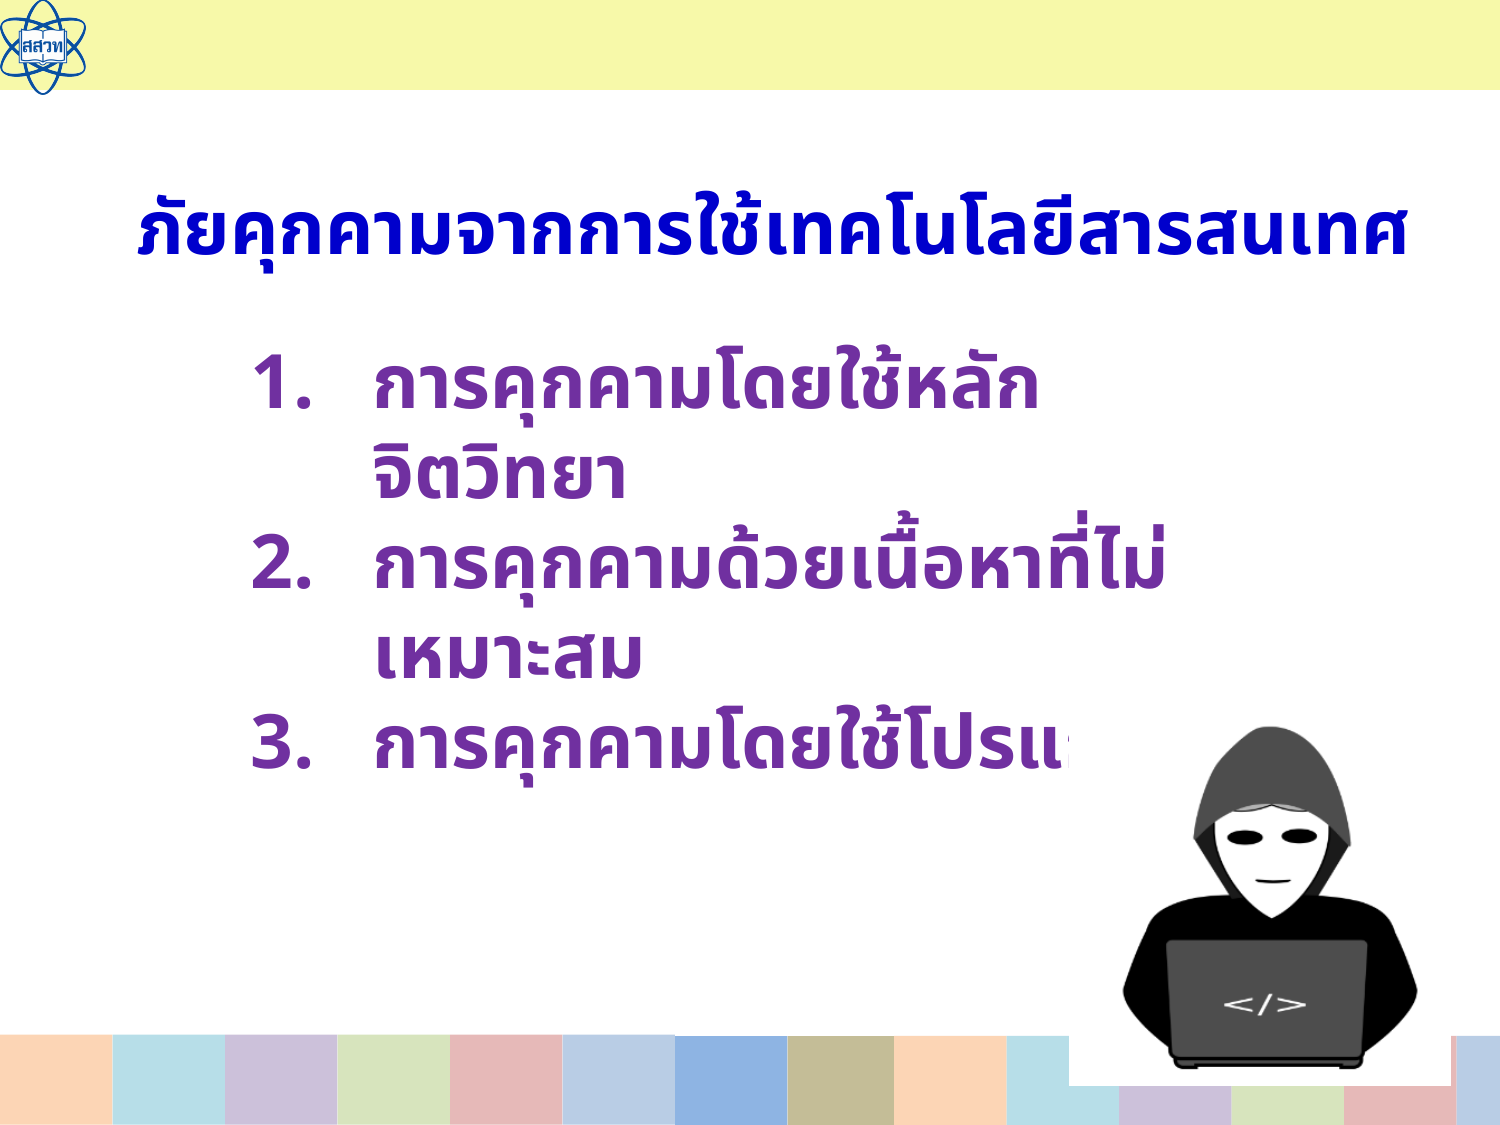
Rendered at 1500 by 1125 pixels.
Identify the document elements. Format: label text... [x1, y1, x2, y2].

picture [0, 0, 86, 95]
picture [1068, 692, 1452, 1086]
text_box ภัยคุกคามจากการใช้เทคโนโลยีสารสนเทศ [92, 170, 1455, 279]
text_box การคุกคามโดยใช้หลักจิตวิทยา การคุกคามด้วยเนื้อหาที่ไม่เหมาะสม การคุกคามโดยใช้โปรแกรม [236, 326, 1311, 791]
